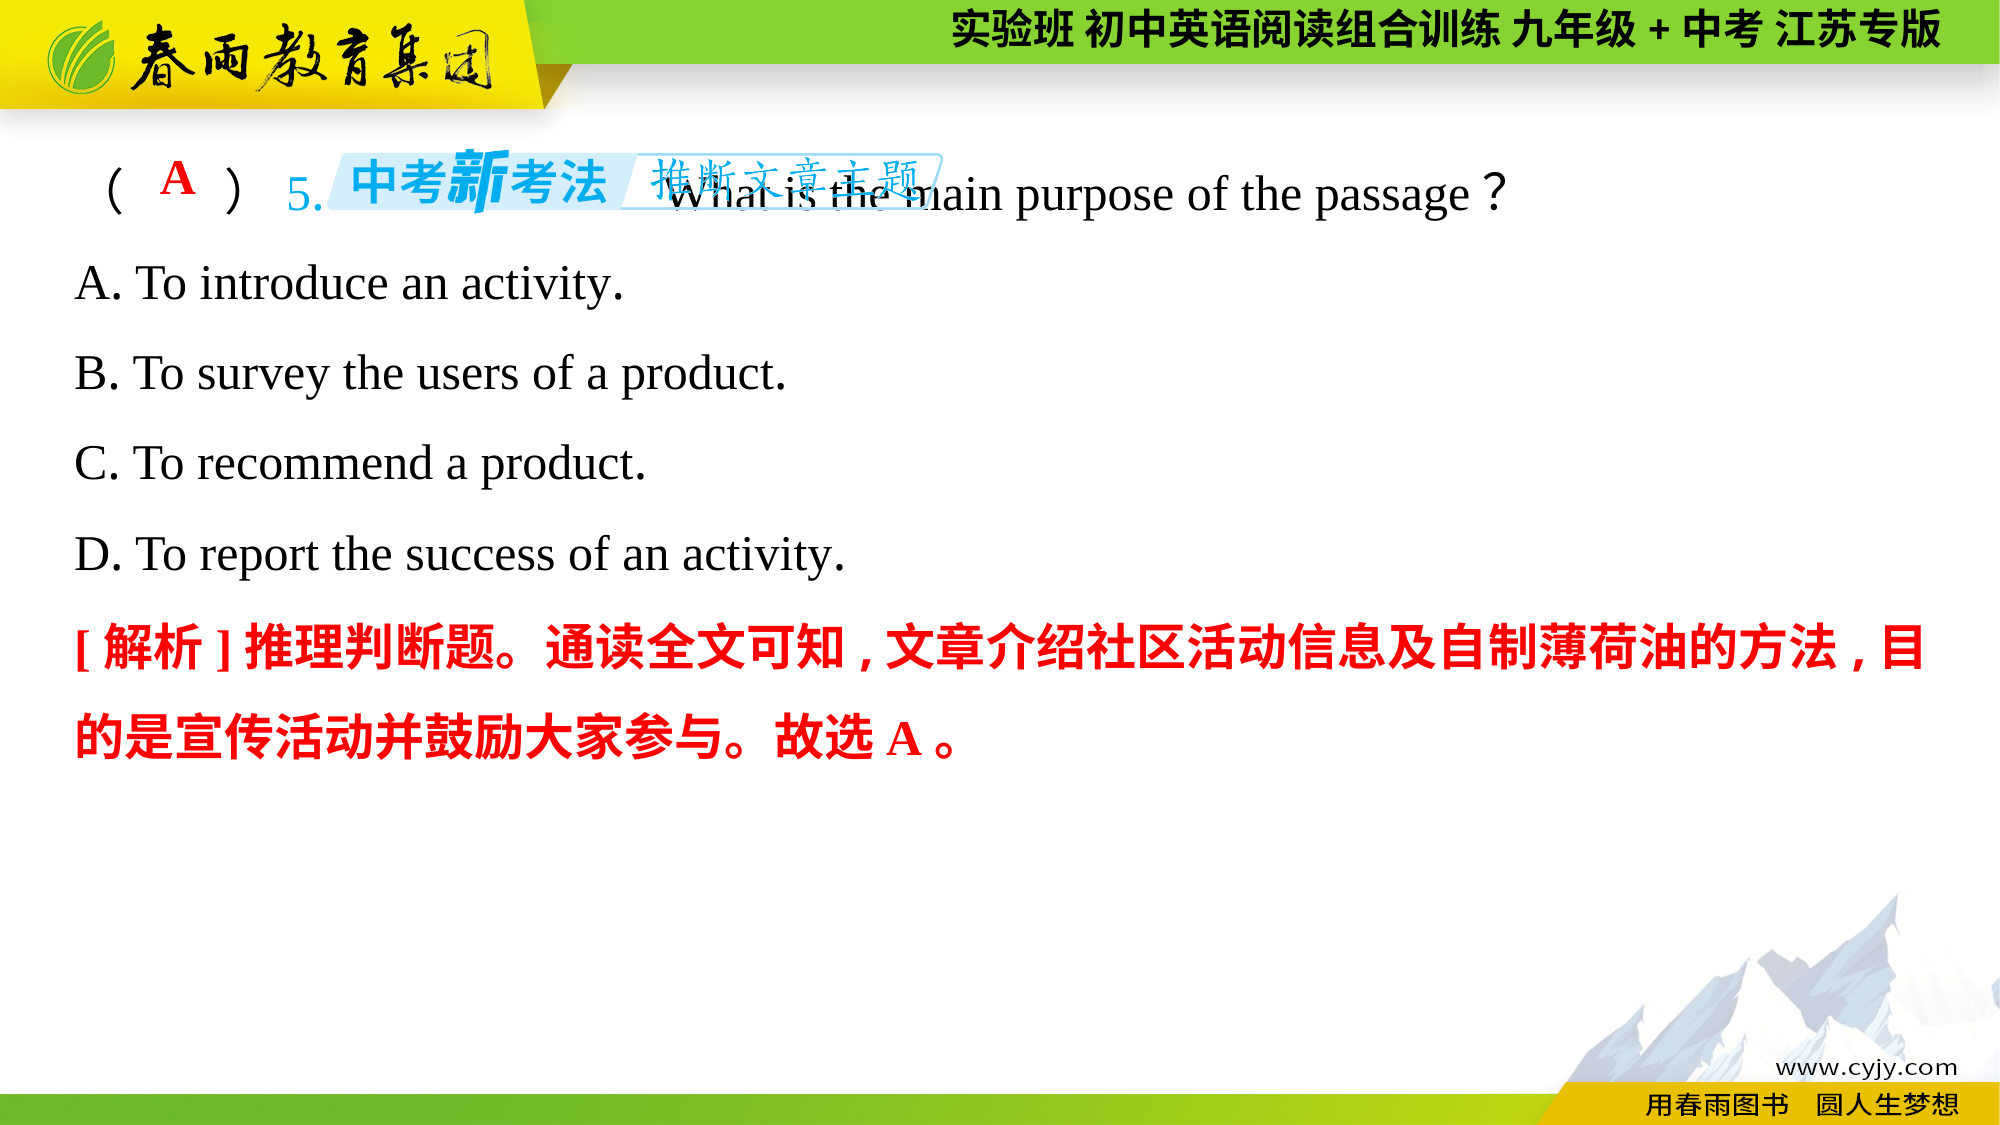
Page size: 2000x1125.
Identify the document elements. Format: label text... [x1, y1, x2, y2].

list （ ）5. What is the main purpose of the passage？ A. To introduce an activity. B. To survey the users of a product. C. To recommend a product. D. To report the success of an activity. [59, 122, 1944, 577]
text_box A [145, 137, 212, 213]
text_box [解析]推理判断题。通读全文可知,文章介绍社区活动信息及自制薄荷油的方法,目的是宣传活动并鼓励大家参与。故选A。 [59, 577, 1944, 773]
picture [0, 0, 2000, 1125]
